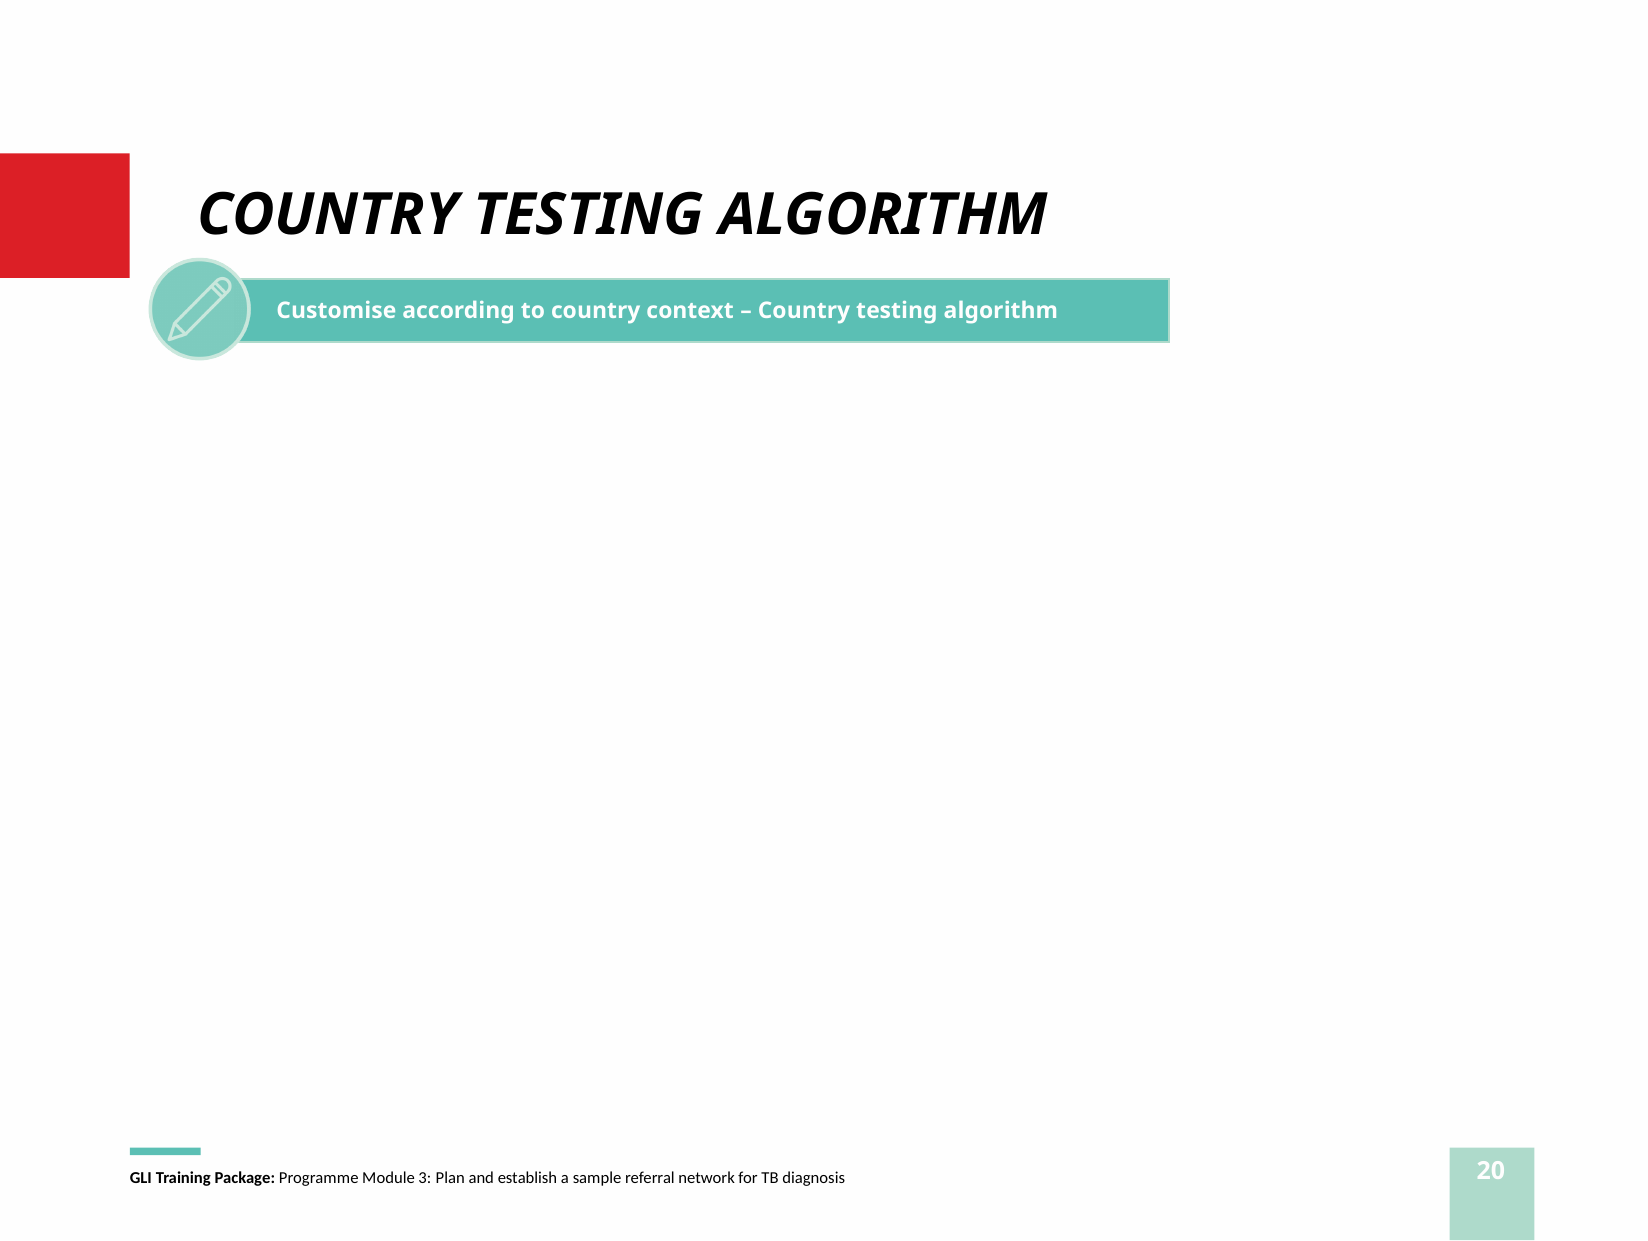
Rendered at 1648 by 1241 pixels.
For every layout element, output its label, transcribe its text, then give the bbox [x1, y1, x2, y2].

text_box Customise according to country context – Country testing algorithm [261, 288, 1280, 331]
text_box [256, 278, 1170, 343]
picture [143, 252, 256, 364]
title COUNTRY TESTING ALGORITHM [197, 153, 1450, 278]
